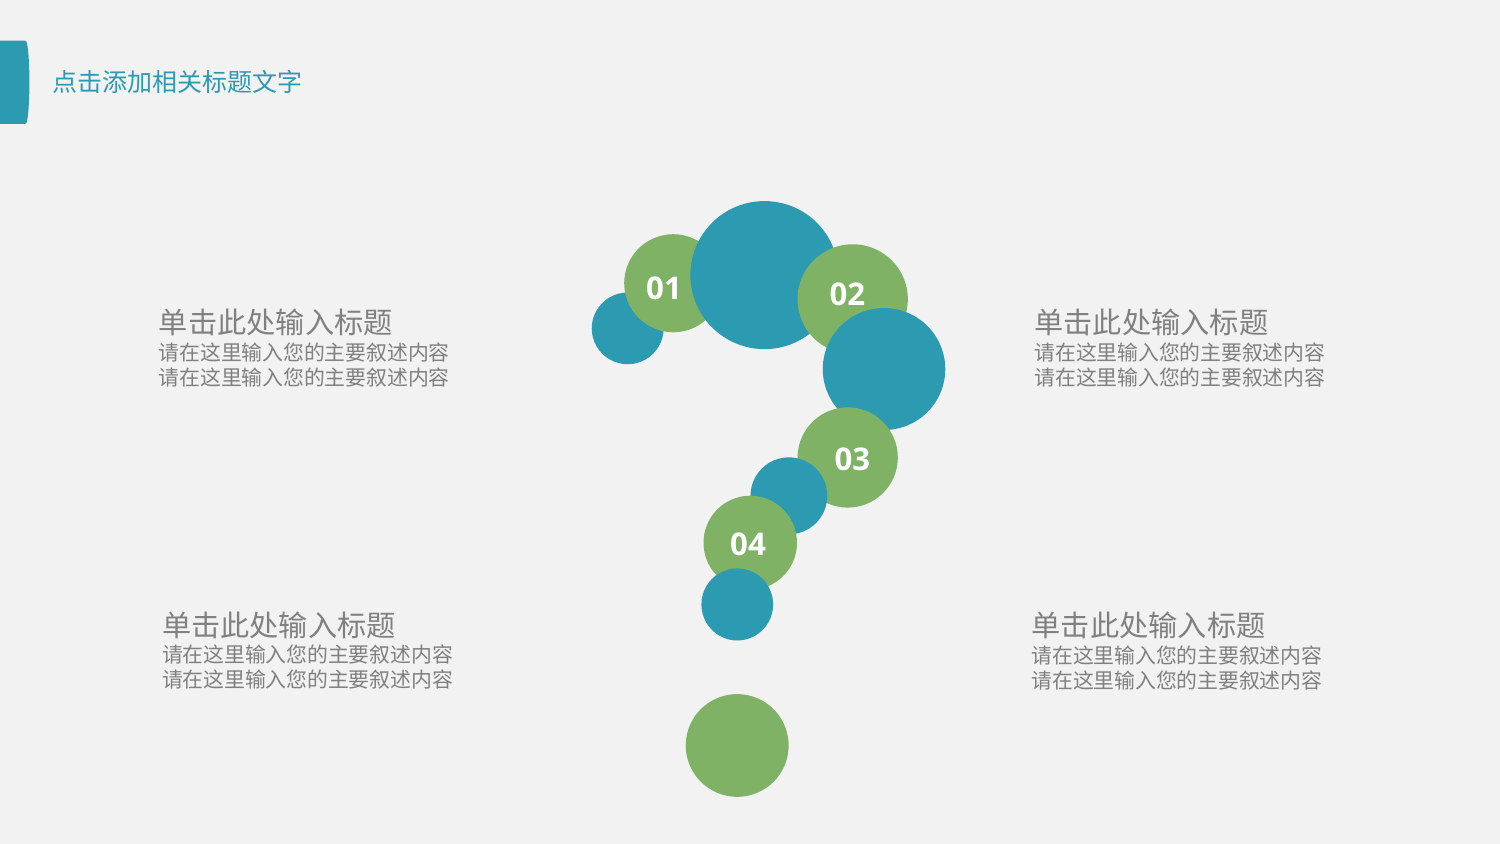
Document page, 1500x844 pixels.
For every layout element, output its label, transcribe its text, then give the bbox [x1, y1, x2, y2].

text_box 单击此处输入标题 请在这里输入您的主要叙述内容 请在这里输入您的主要叙述内容 [150, 601, 465, 748]
text_box 单击此处输入标题 请在这里输入您的主要叙述内容 请在这里输入您的主要叙述内容 [147, 298, 461, 446]
text_box 单击此处输入标题 请在这里输入您的主要叙述内容 请在这里输入您的主要叙述内容 [1023, 298, 1337, 446]
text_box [591, 200, 946, 797]
text_box 单击此处输入标题 请在这里输入您的主要叙述内容 请在这里输入您的主要叙述内容 [1020, 601, 1334, 749]
